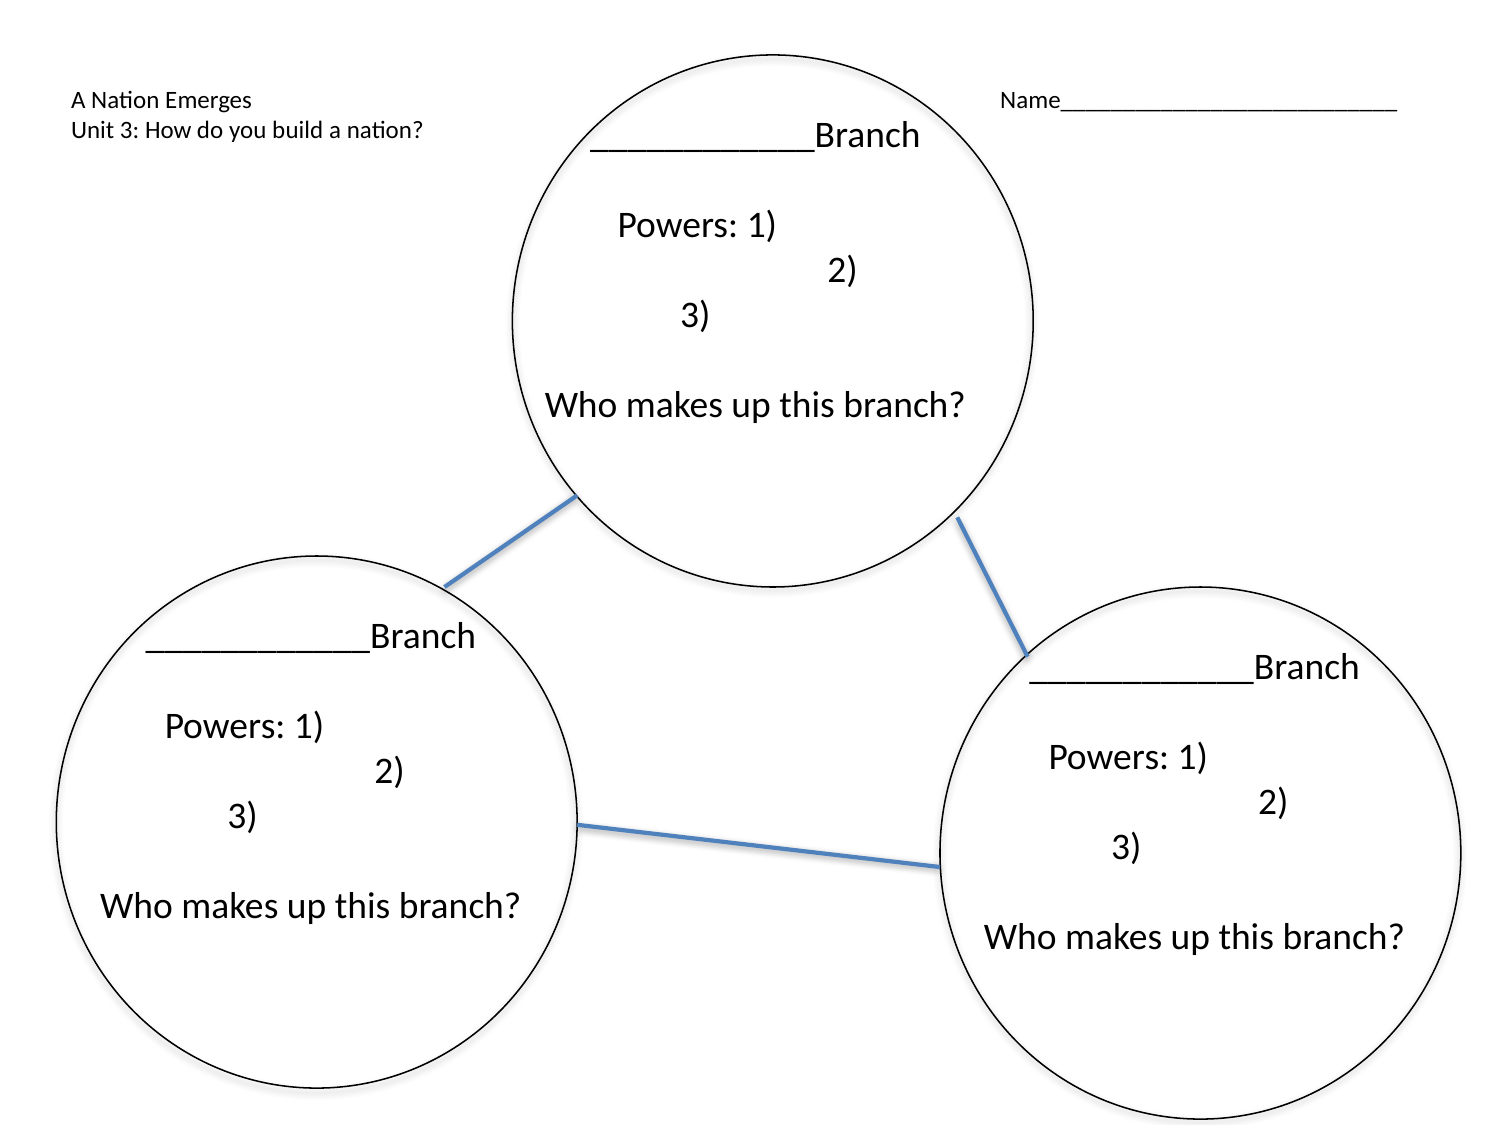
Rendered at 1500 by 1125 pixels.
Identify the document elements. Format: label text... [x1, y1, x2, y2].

text_box ____________Branch Powers: 1) 2) 3) Who makes up this branch? [0, 603, 623, 1024]
text_box [1029, 1055, 1372, 1120]
text_box A Nation Emerges Unit 3: How do you build a nation? [56, 75, 513, 151]
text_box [956, 517, 1028, 657]
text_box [576, 824, 941, 868]
text_box [1051, 586, 1350, 634]
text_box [444, 495, 578, 588]
text_box ____________Branch Powers: 1) 2) 3) Who makes up this branch? [444, 102, 1067, 523]
text_box [167, 555, 466, 603]
text_box [146, 1024, 488, 1089]
text_box [602, 523, 944, 588]
text_box ____________Branch Powers: 1) 2) 3) Who makes up this branch? [883, 634, 1500, 1055]
text_box Name___________________________ [985, 76, 1436, 121]
text_box [623, 54, 923, 102]
